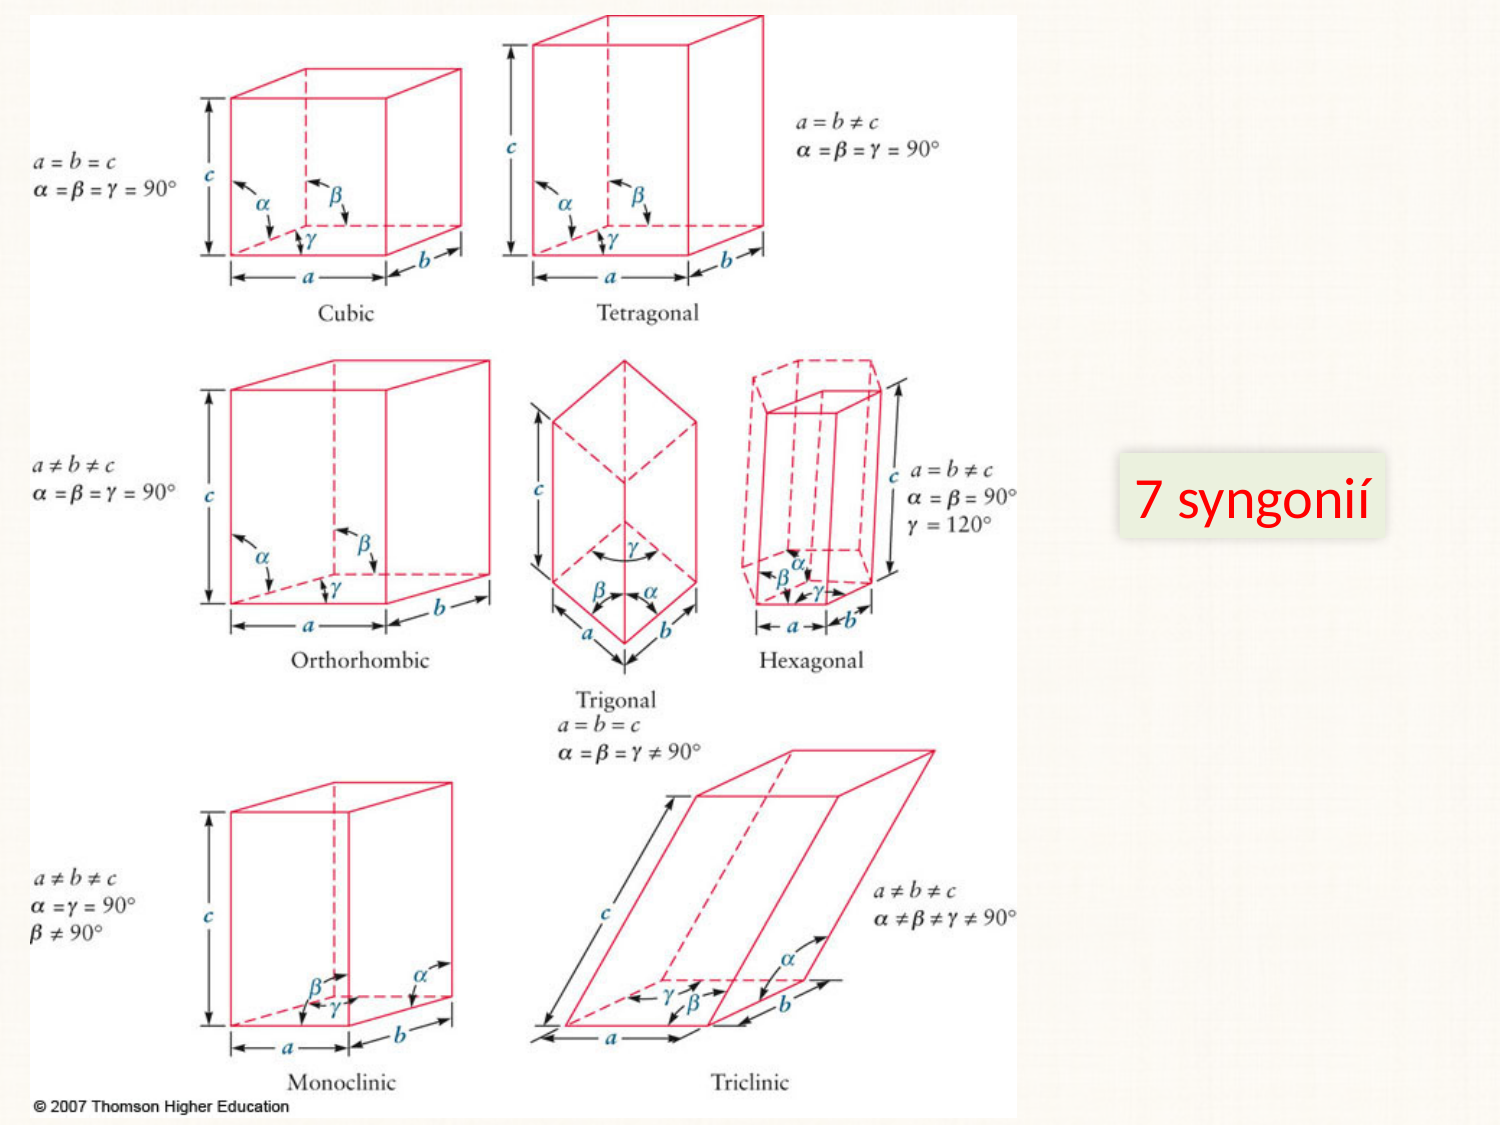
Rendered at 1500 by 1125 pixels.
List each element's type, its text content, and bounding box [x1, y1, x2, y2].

text_box 7 syngonií [1117, 451, 1387, 540]
picture [30, 14, 1017, 1118]
